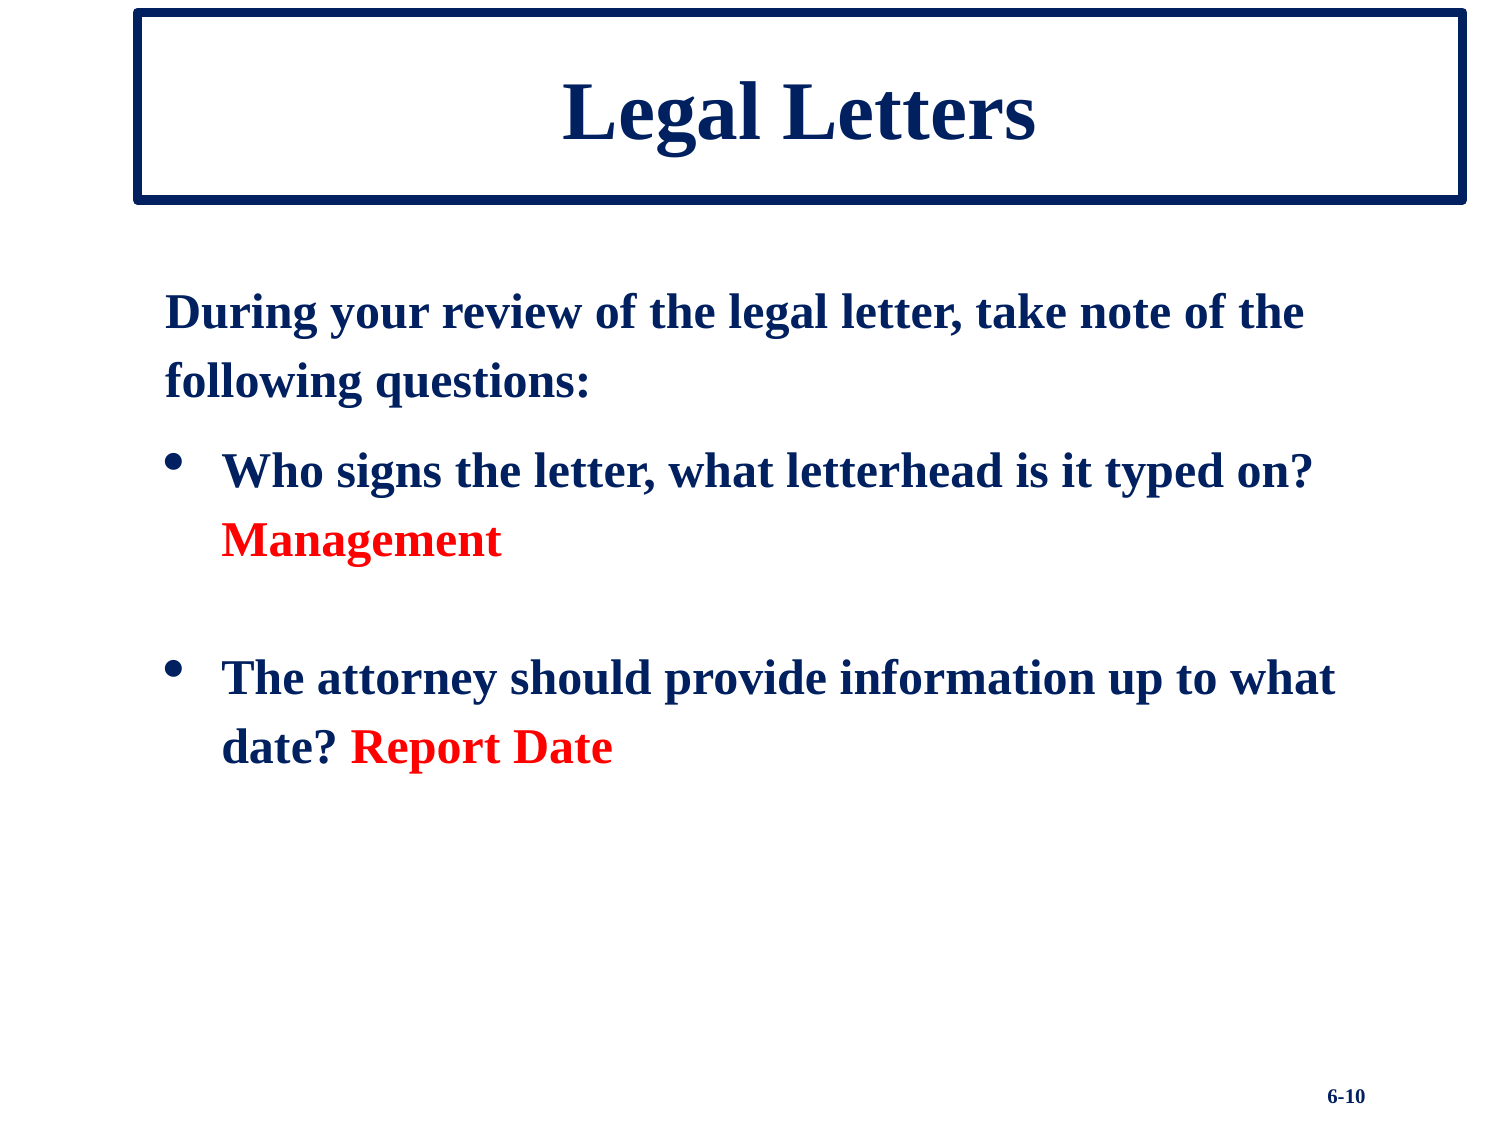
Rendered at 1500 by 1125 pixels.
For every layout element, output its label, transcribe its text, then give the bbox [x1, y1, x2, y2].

slide_number 6-10 [1312, 1074, 1400, 1125]
title Legal Letters [133, 8, 1467, 205]
list During your review of the legal letter, take note of the following questions: Who signs the letter, what letterhead is it typed on? Management The attorney should provide information up to what date? Report Date [150, 262, 1425, 1005]
